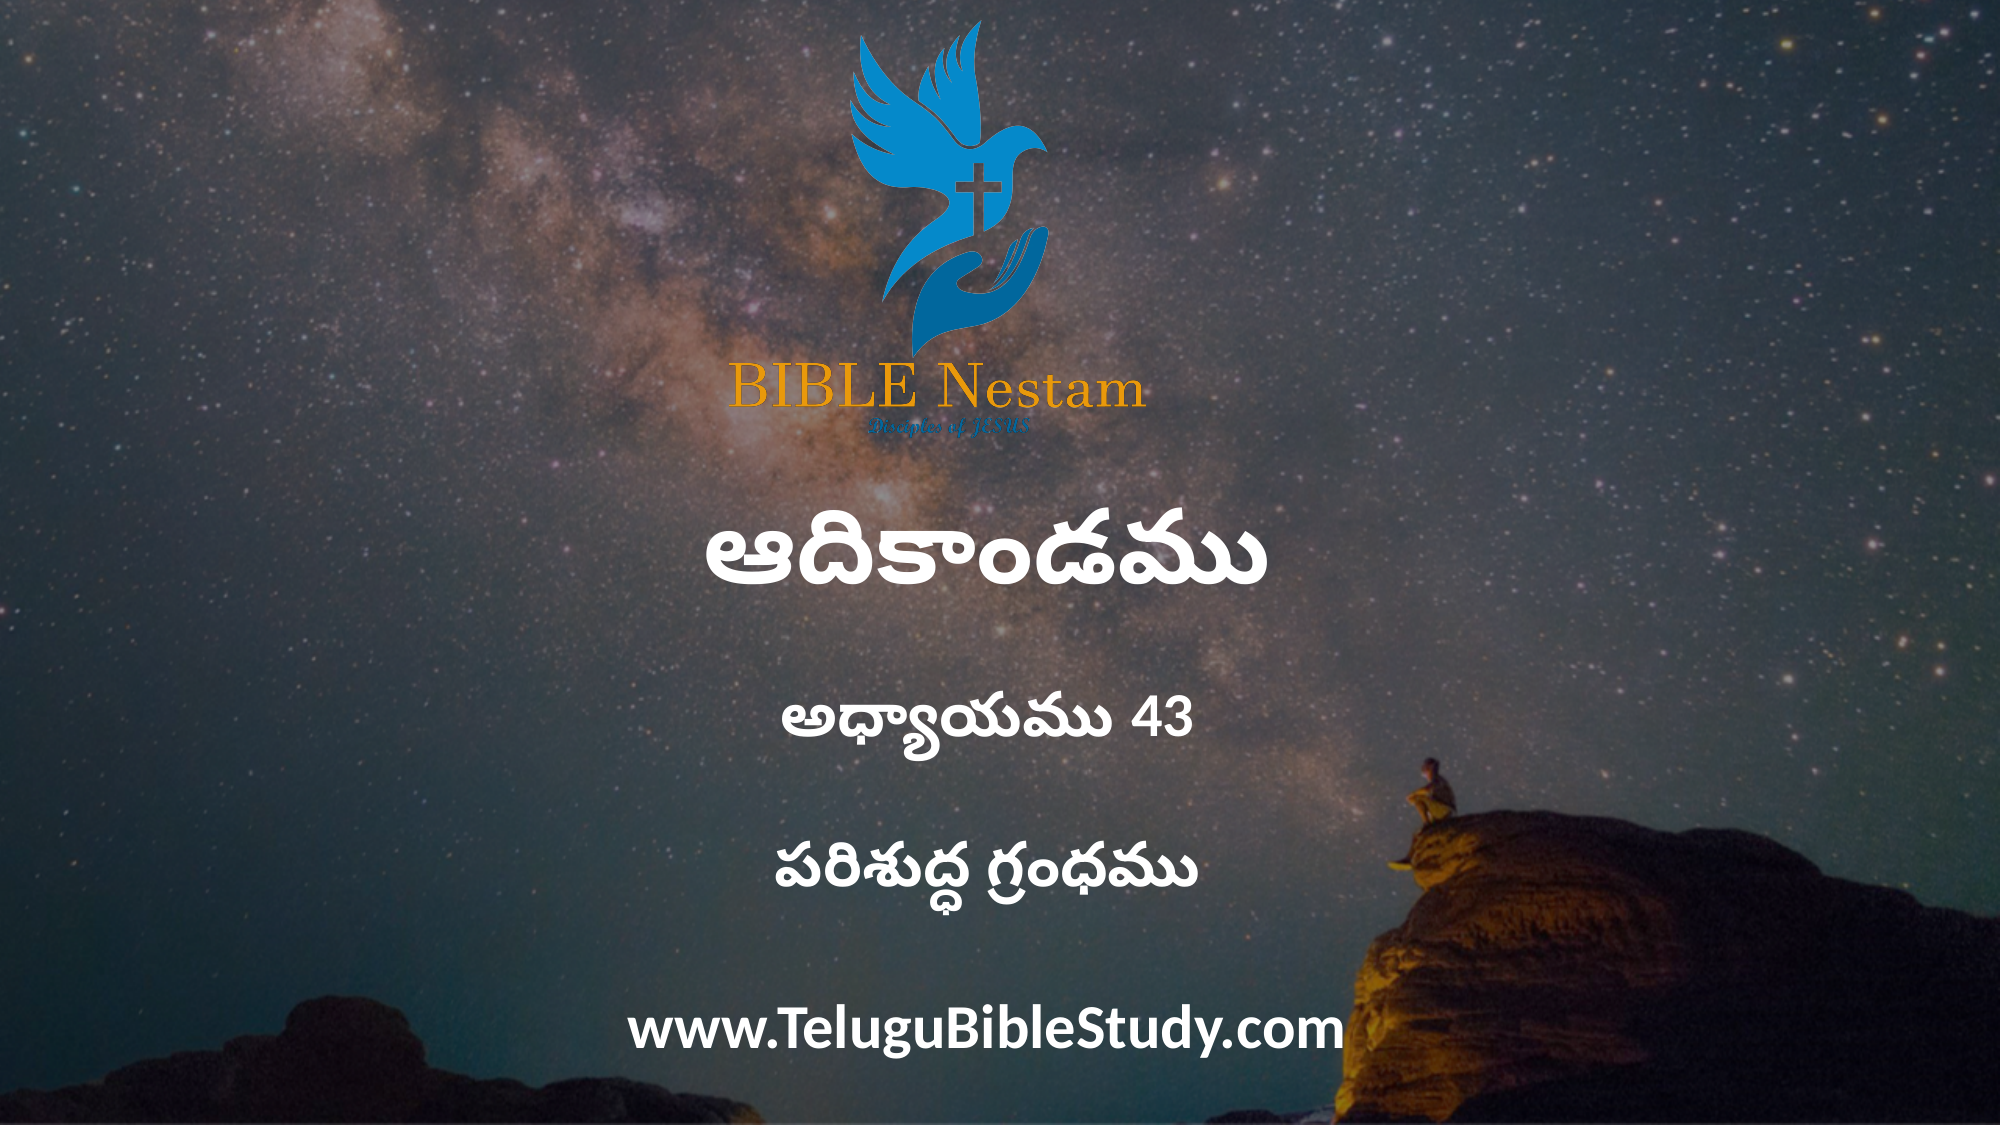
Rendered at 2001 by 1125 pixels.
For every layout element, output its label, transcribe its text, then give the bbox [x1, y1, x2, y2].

title ఆదికాండము [50, 437, 1925, 646]
picture [0, 0, 2000, 1125]
subtitle అధ్యాయము 43 పరిశుద్ధ గ్రంధము www.TeluguBibleStudy.com [50, 666, 1925, 1084]
